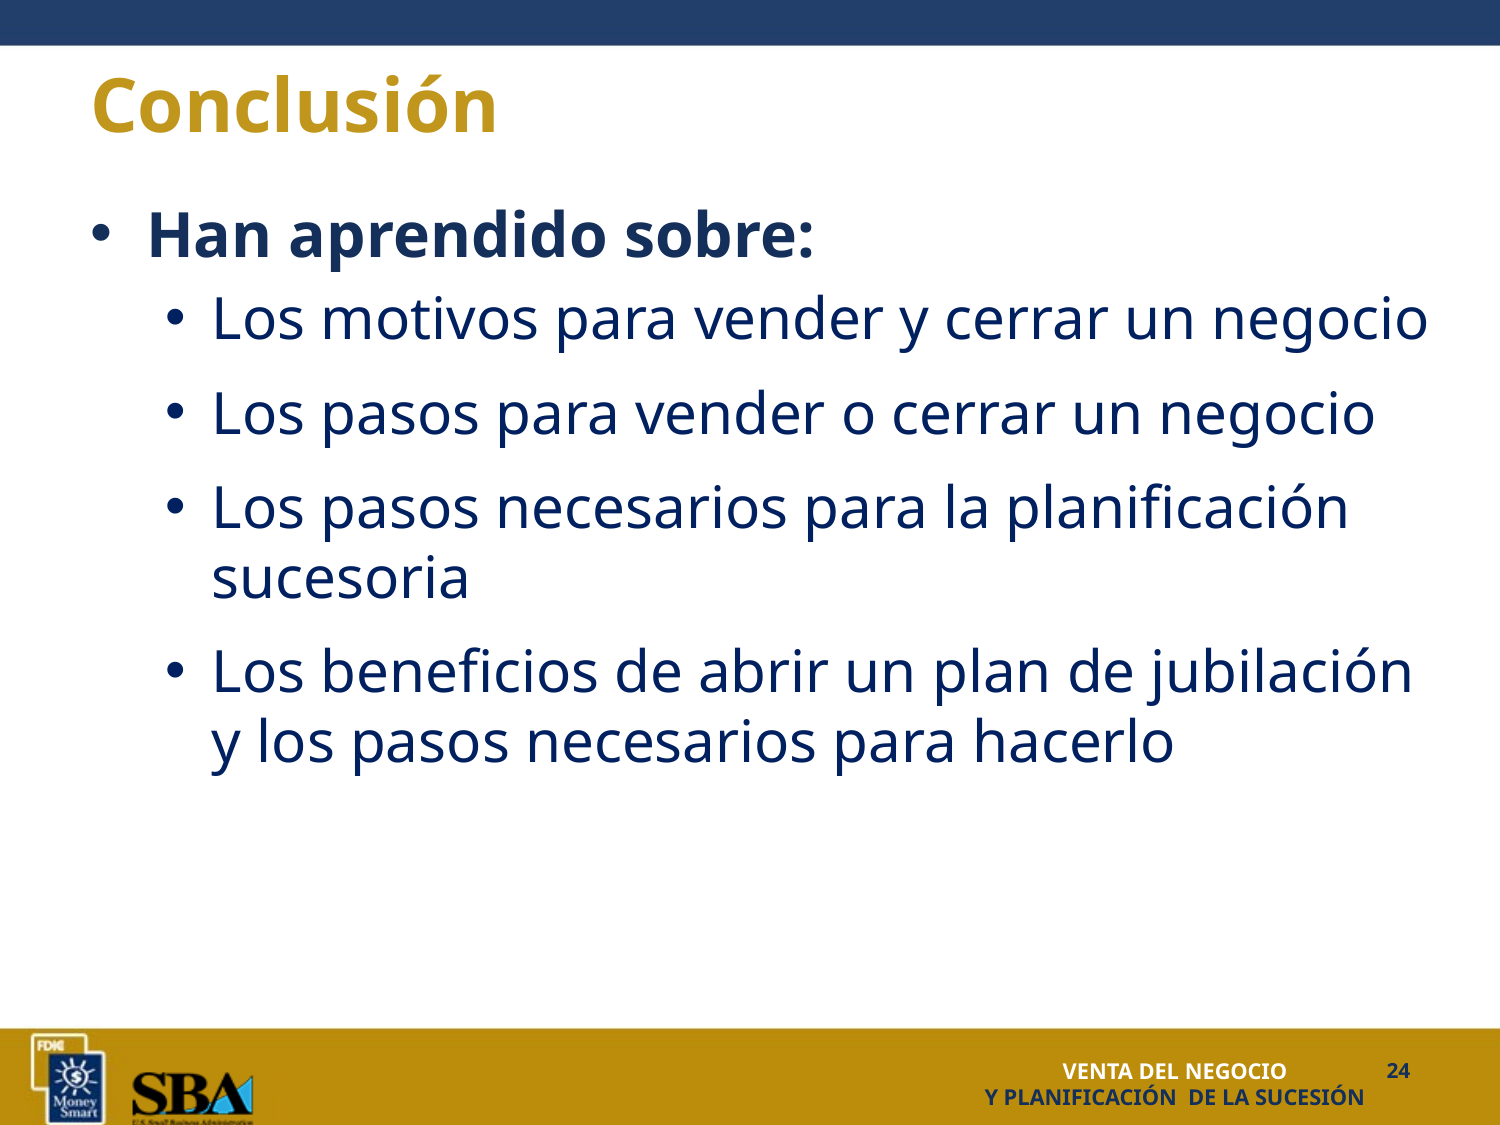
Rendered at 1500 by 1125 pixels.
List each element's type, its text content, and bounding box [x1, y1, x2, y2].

picture [0, 0, 1500, 1125]
title Conclusión [74, 49, 1426, 151]
list Han aprendido sobre: Los motivos para vender y cerrar un negocio Los pasos para vender o cerrar un negocio Los pasos necesarios para la planificación sucesoria Los beneficios de abrir un plan de jubilación y los pasos necesarios para hacerlo [74, 187, 1451, 888]
